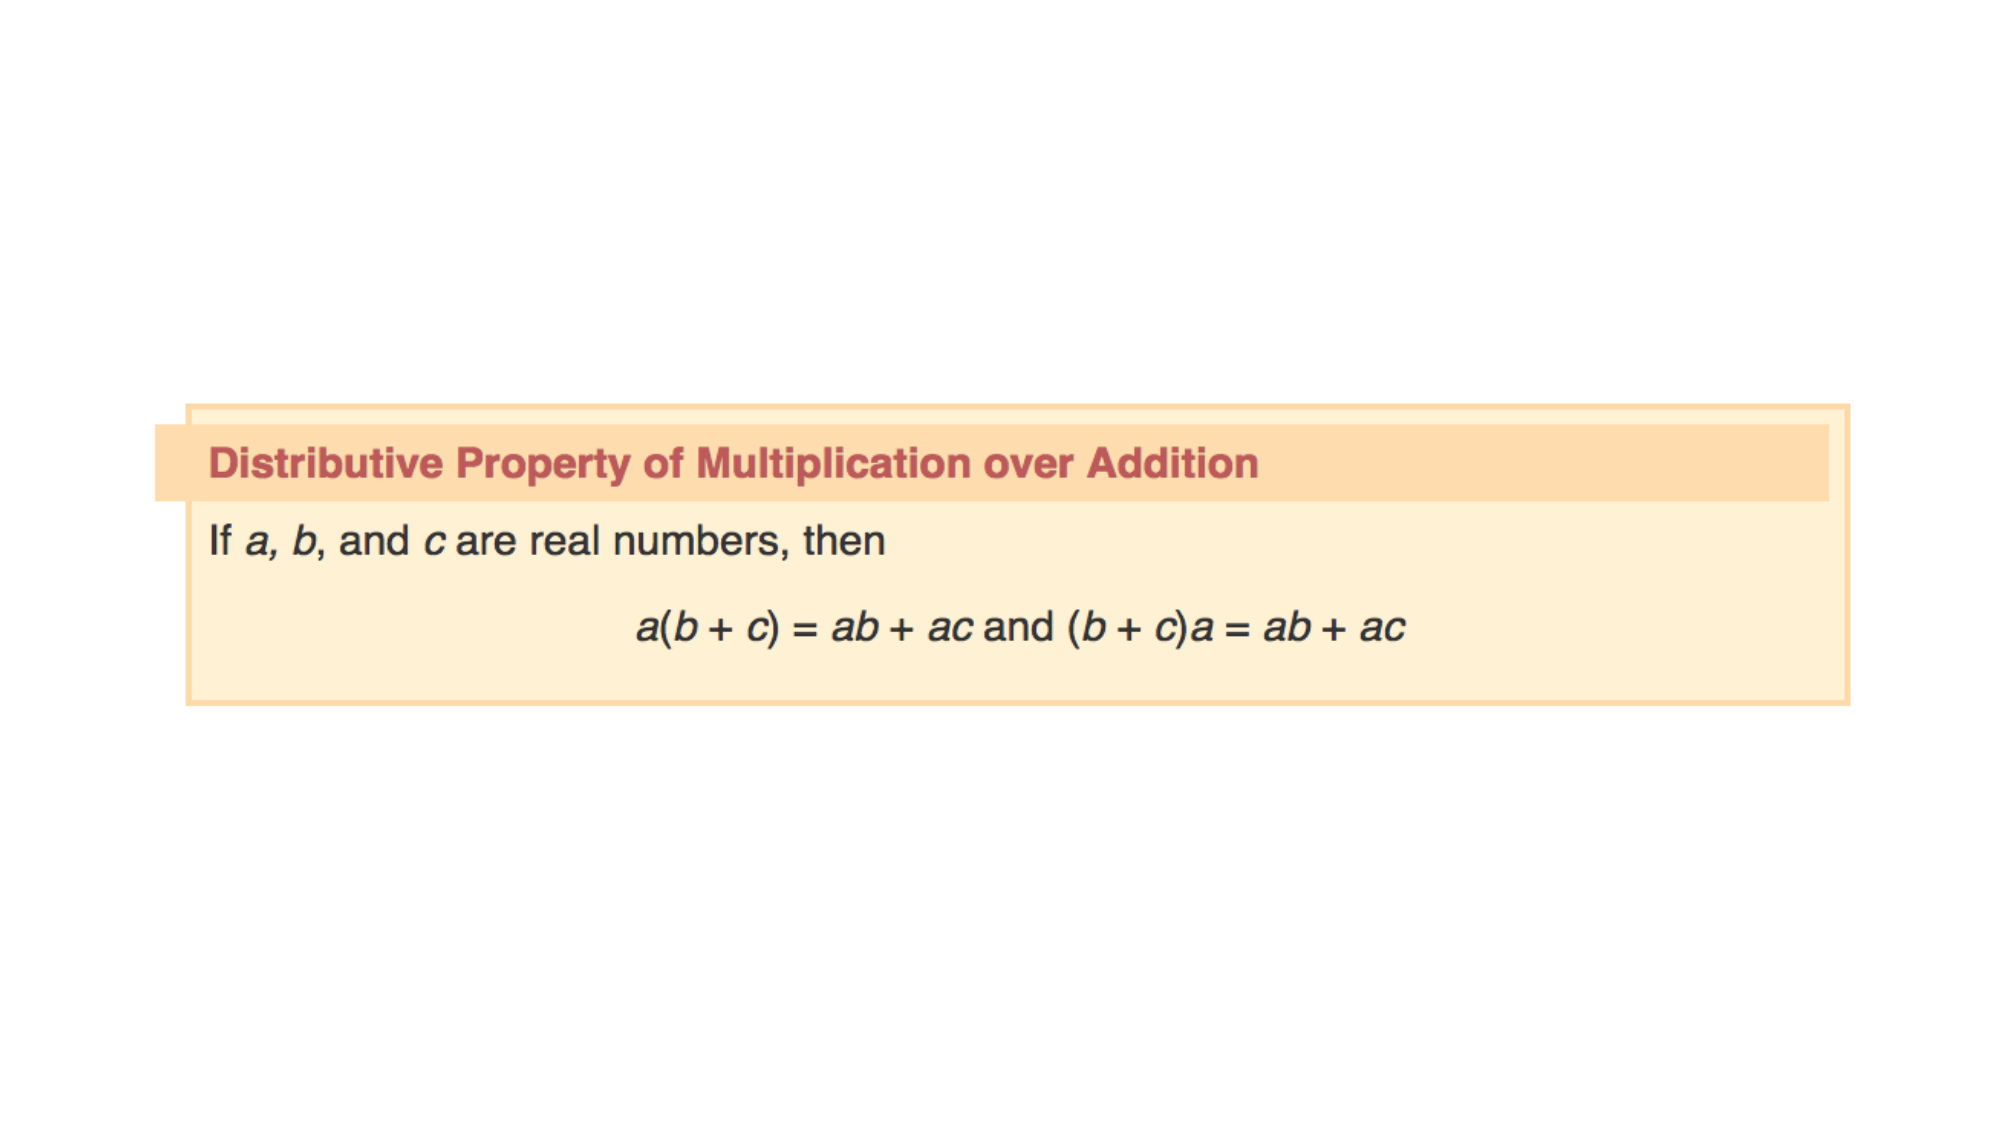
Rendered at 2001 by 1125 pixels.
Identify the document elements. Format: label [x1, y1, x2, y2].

list [137, 97, 1863, 1014]
